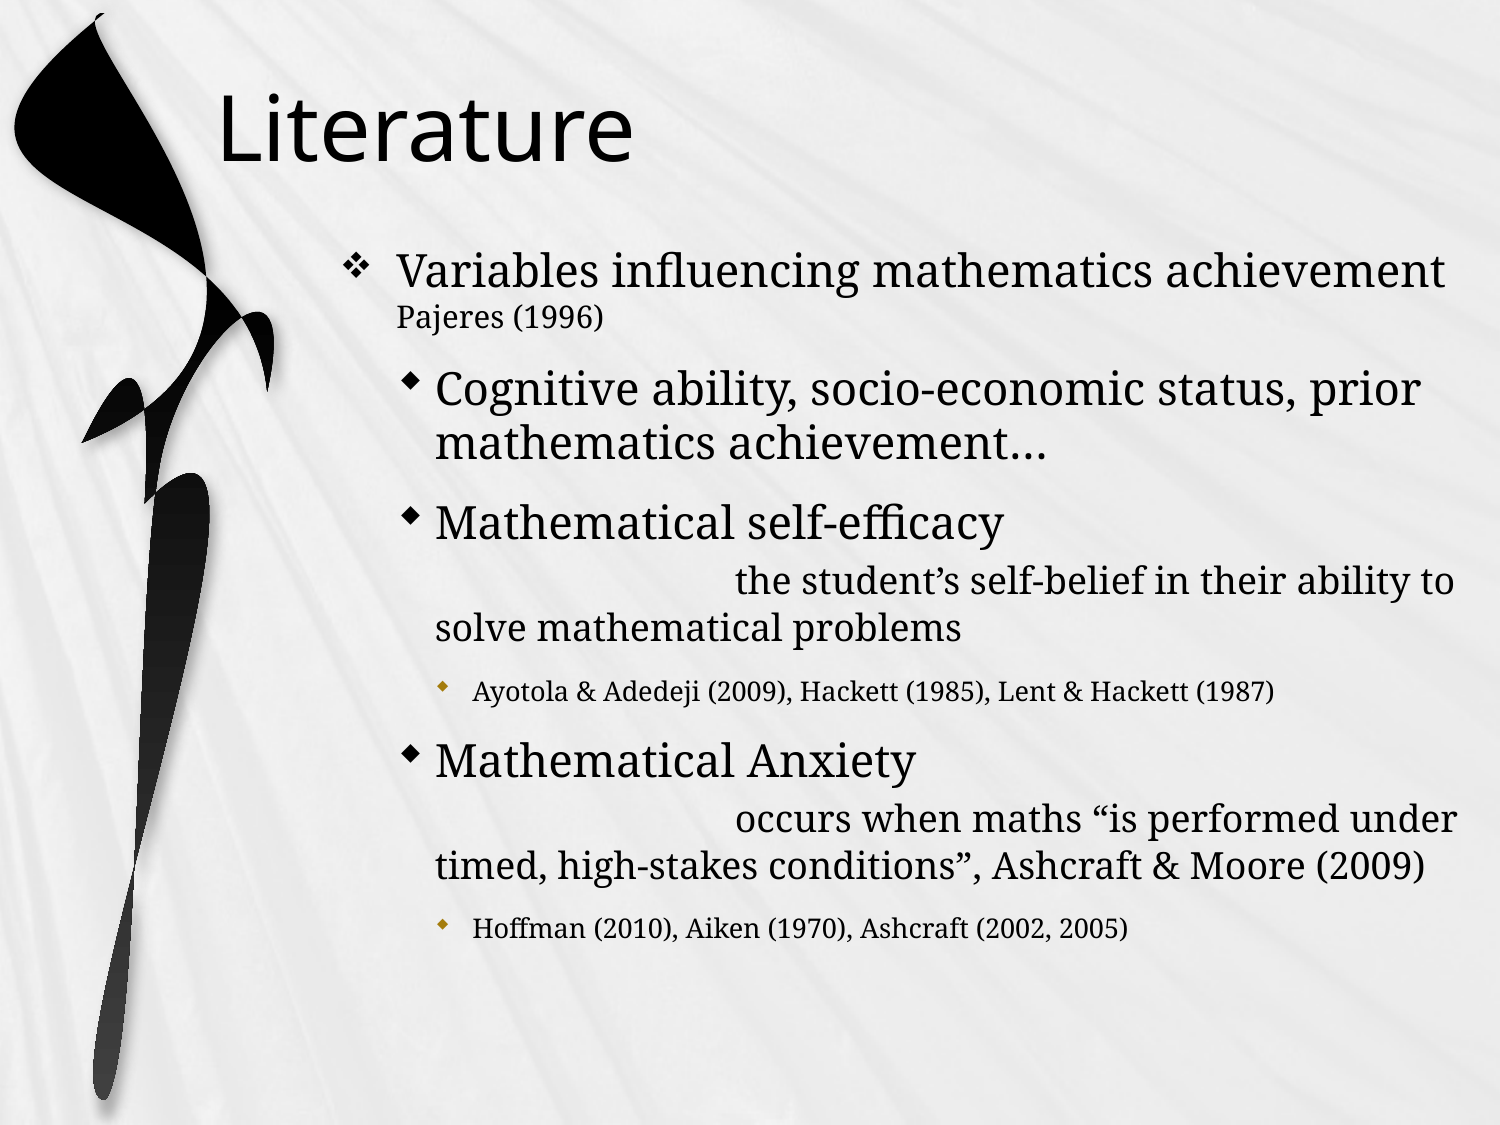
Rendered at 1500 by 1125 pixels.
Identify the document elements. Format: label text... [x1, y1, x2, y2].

list Variables influencing mathematics achievement Pajeres (1996) Cognitive ability, socio-economic status, prior mathematics achievement… Mathematical self-efficacy the student’s self-belief in their ability to solve mathematical problems Ayotola & Adedeji (2009), Hackett (1985), Lent & Hackett (1987) Mathematical Anxiety occurs when maths “is performed under timed, high-stakes conditions”, Ashcraft & Moore (2009) Hoffman (2010), Aiken (1970), Ashcraft (2002, 2005) [324, 234, 1477, 1102]
title Literature [200, 12, 1317, 238]
